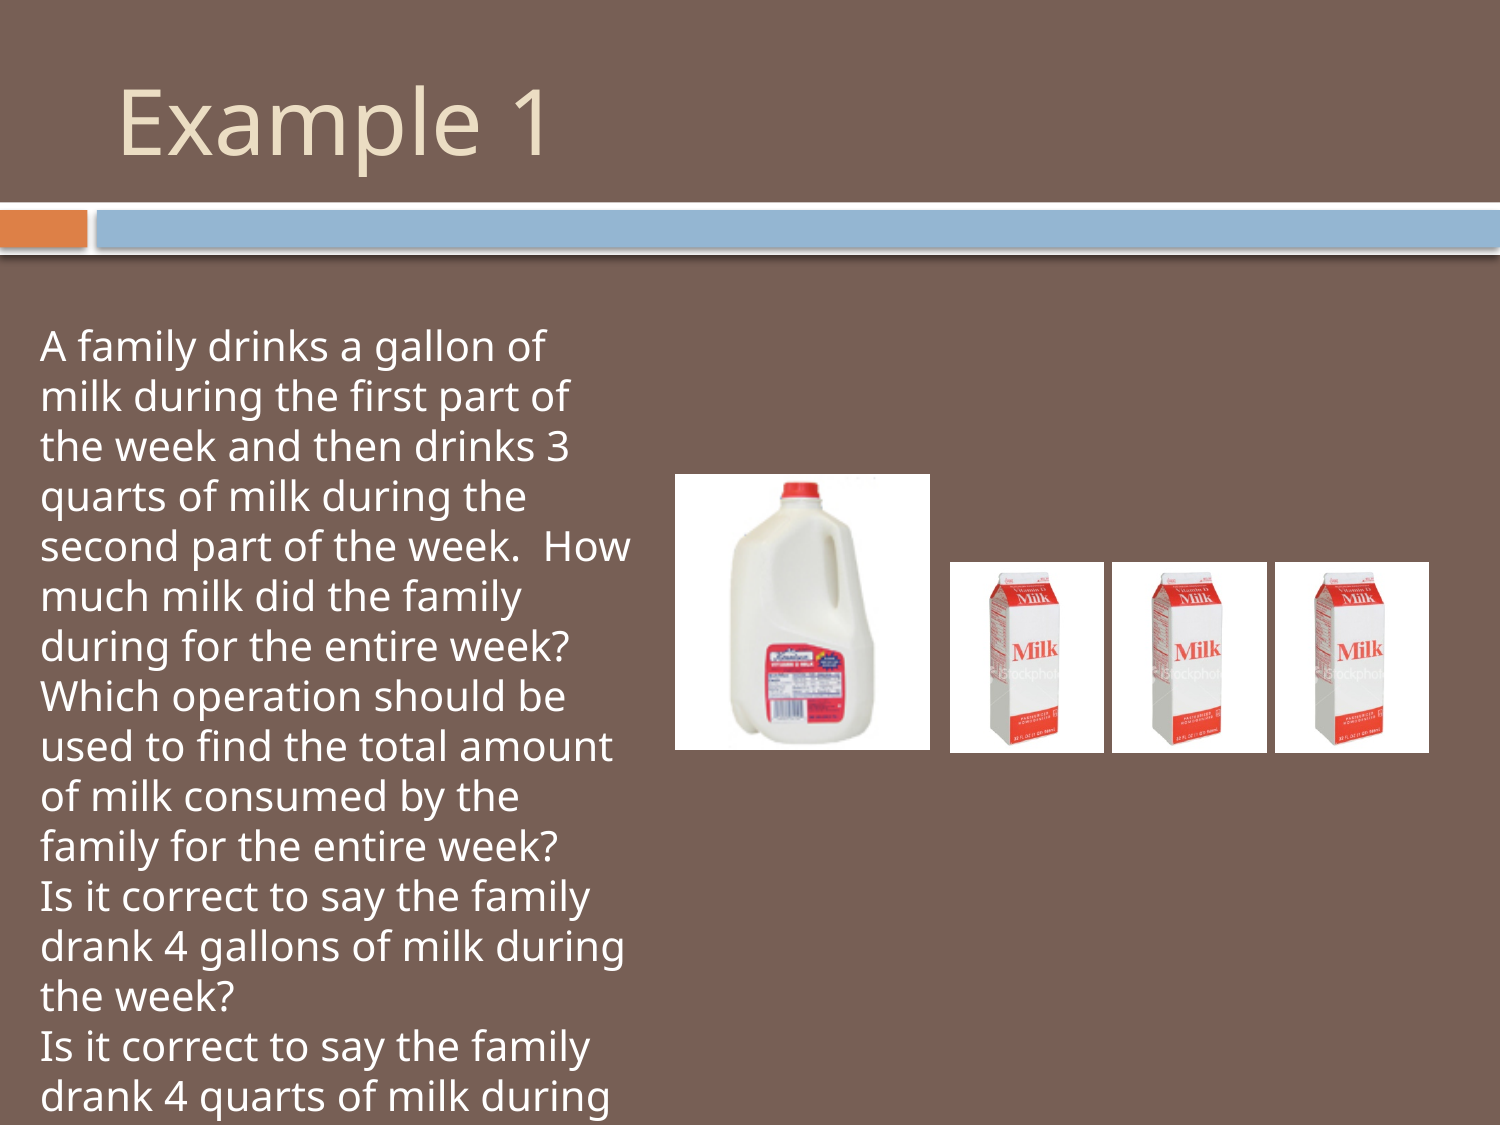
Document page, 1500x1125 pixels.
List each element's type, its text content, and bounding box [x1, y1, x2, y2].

text_box A family drinks a gallon of milk during the first part of the week and then drinks 3 quarts of milk during the second part of the week. How much milk did the family during for the entire week? Which operation should be used to find the total amount of milk consumed by the family for the entire week? Is it correct to say the family drank 4 gallons of milk during the week? Is it correct to say the family drank 4 quarts of milk during the week? [24, 262, 650, 1125]
title Example 1 [100, 37, 1438, 200]
picture [674, 474, 930, 751]
picture [949, 562, 1105, 753]
picture [1274, 562, 1430, 753]
picture [1112, 562, 1267, 753]
